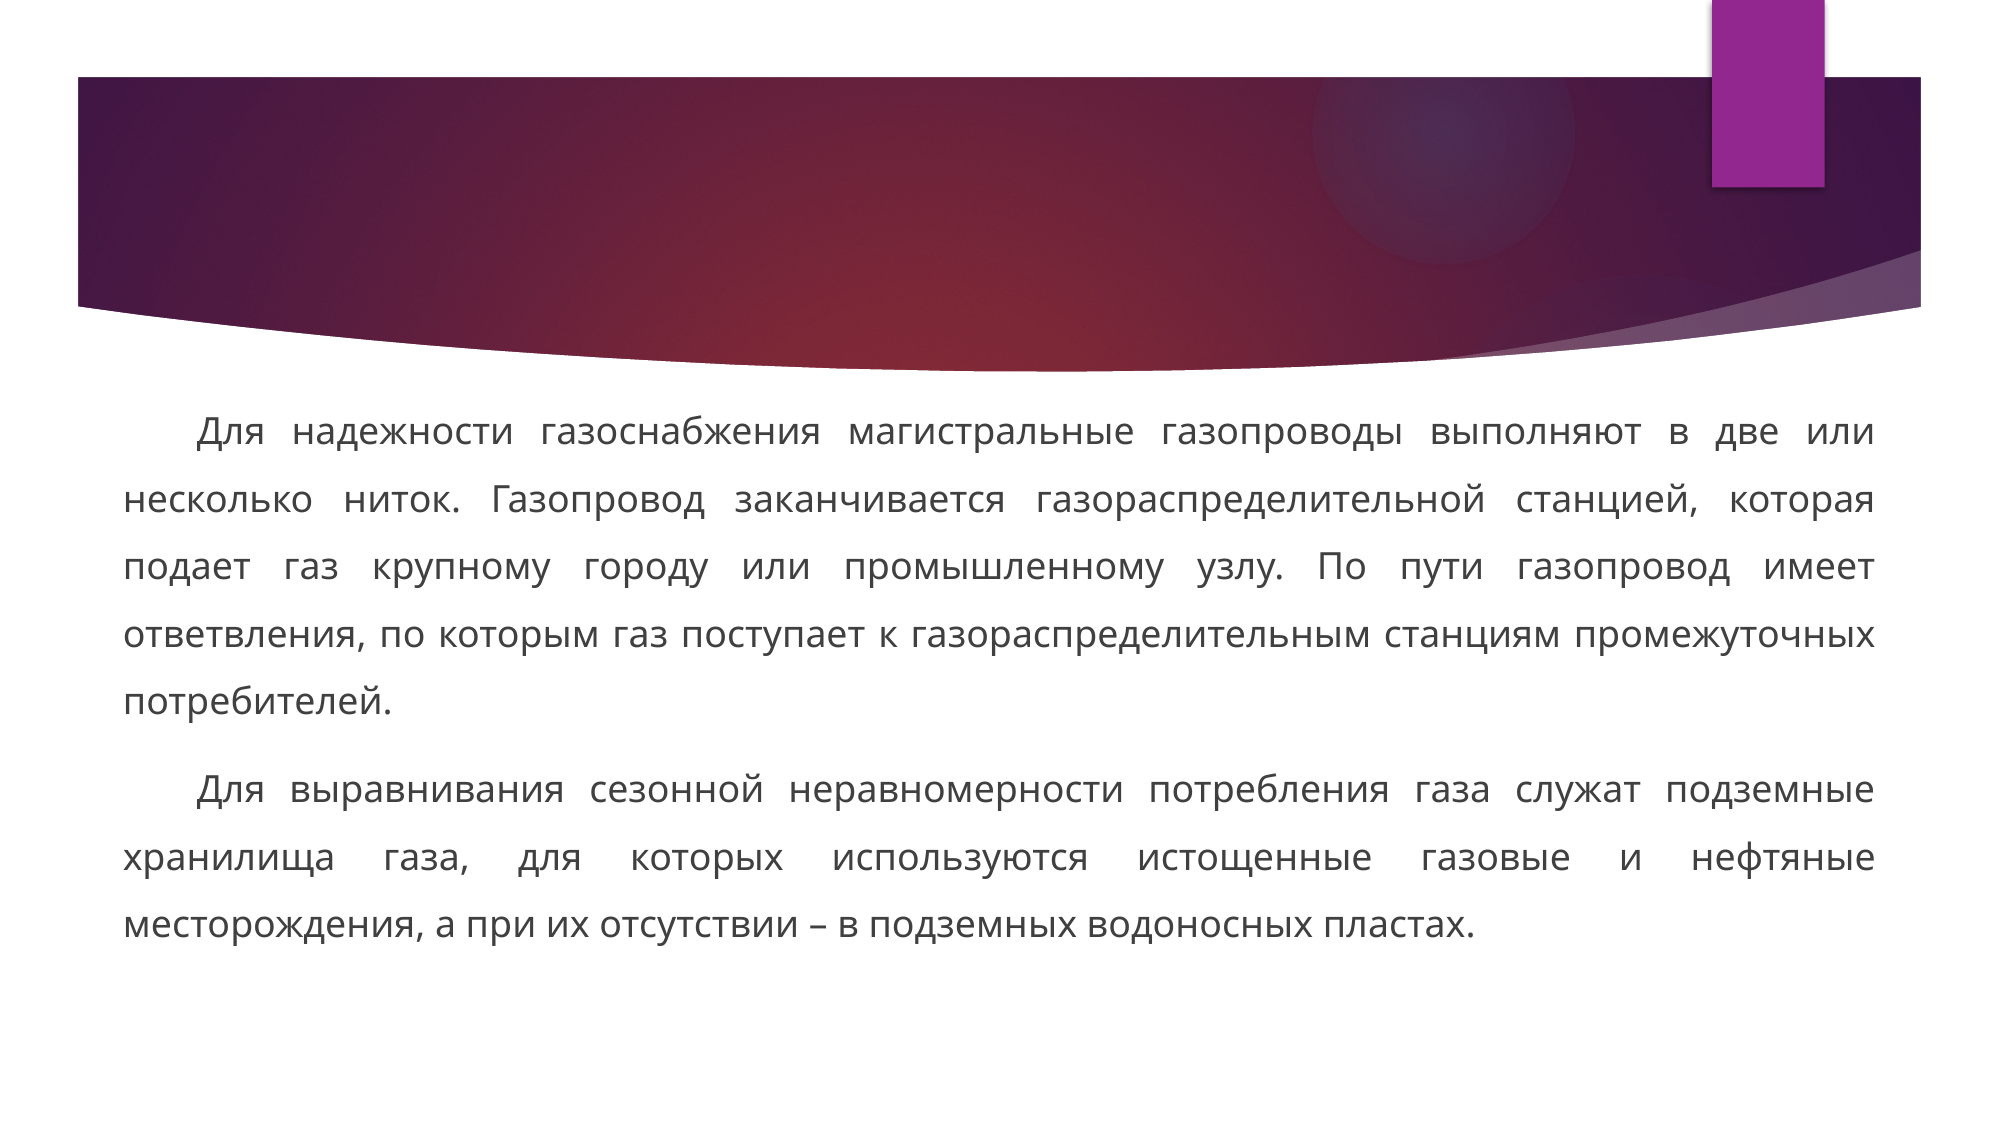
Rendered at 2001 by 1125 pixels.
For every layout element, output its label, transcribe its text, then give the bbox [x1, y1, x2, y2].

list Для надежности газоснабжения магистральные газопроводы выполняют в две или несколько ниток. Газопровод заканчивается газораспределительной станцией, которая подает газ крупному городу или промышленному узлу. По пути газопровод имеет ответвления, по которым газ поступает к газораспределительным станциям промежуточных потребителей. Для выравнивания сезонной неравномерности потребления газа служат подземные хранилища газа, для которых используются истощенные газовые и нефтяные месторождения, а при их отсутствии – в подземных водоносных пластах. [108, 377, 1892, 1020]
